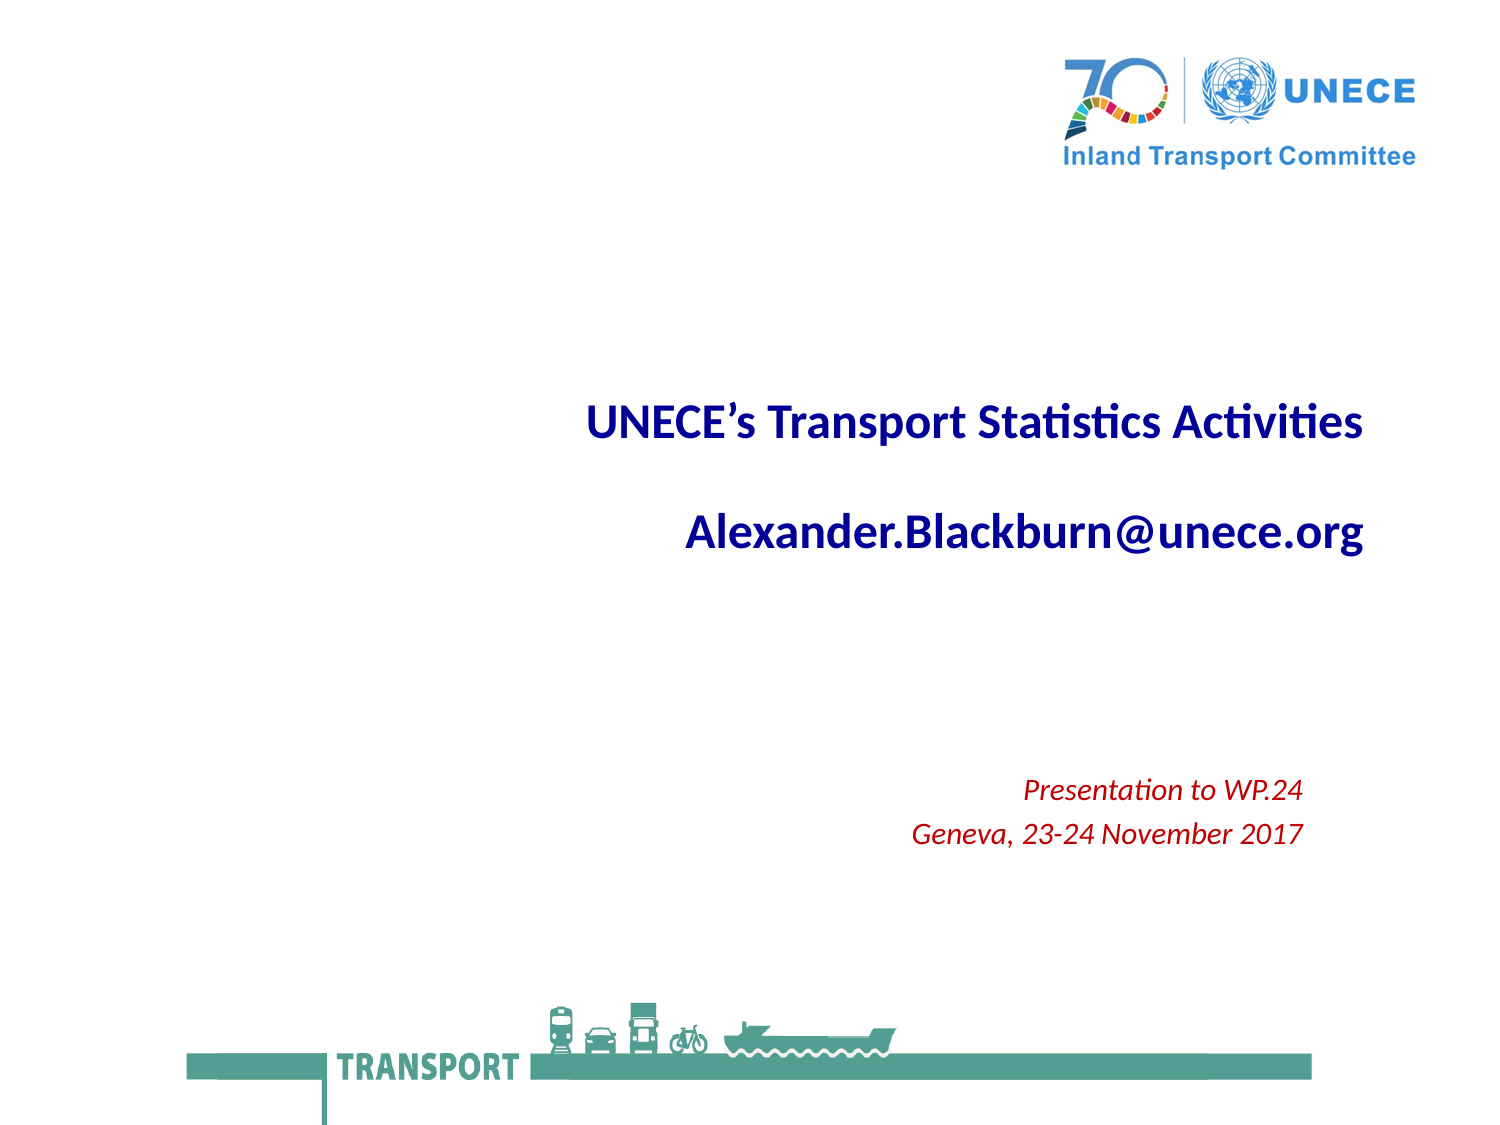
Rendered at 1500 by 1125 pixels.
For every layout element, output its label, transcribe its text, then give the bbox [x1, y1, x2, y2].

list UNECE’s Transport Statistics Activities Alexander.Blackburn@unece.org [253, 296, 1380, 740]
picture [186, 987, 1312, 1125]
picture [1056, 54, 1422, 170]
text_box Presentation to WP.24 Geneva, 23-24 November 2017 [504, 765, 1318, 854]
